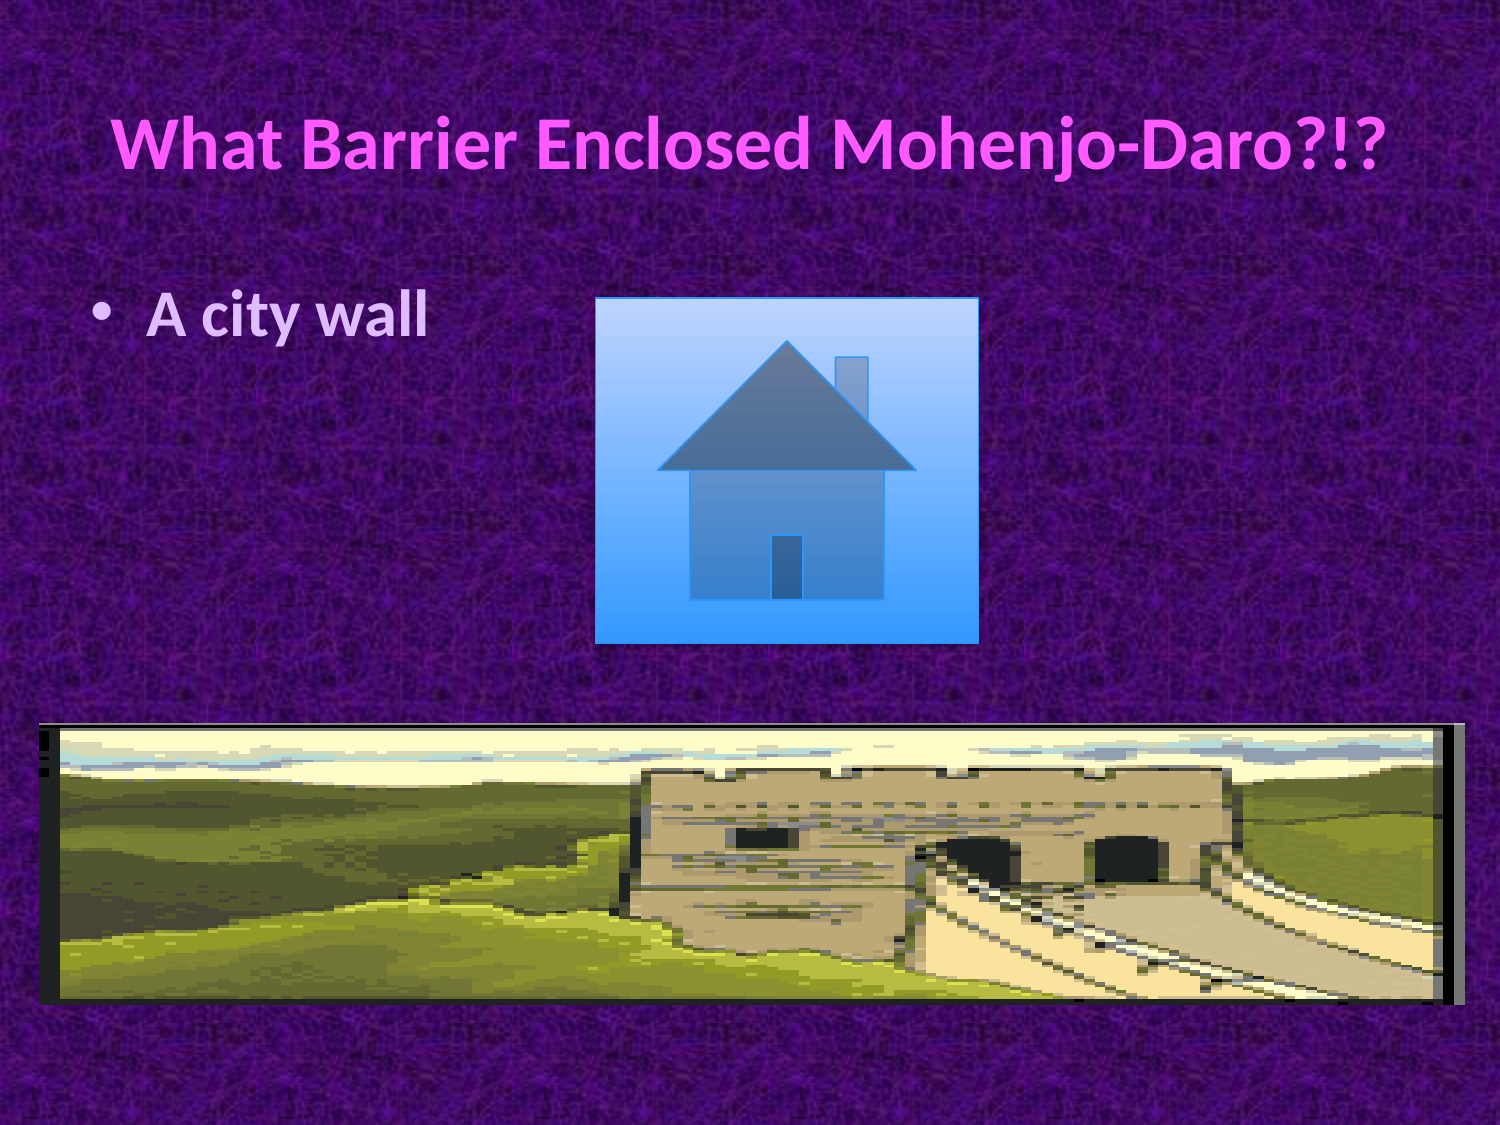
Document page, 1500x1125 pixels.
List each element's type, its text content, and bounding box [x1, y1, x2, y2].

title What Barrier Enclosed Mohenjo-Daro?!? [75, 45, 1425, 233]
text_box [595, 297, 979, 644]
picture [0, 0, 1500, 1125]
list A city wall [75, 262, 1425, 722]
